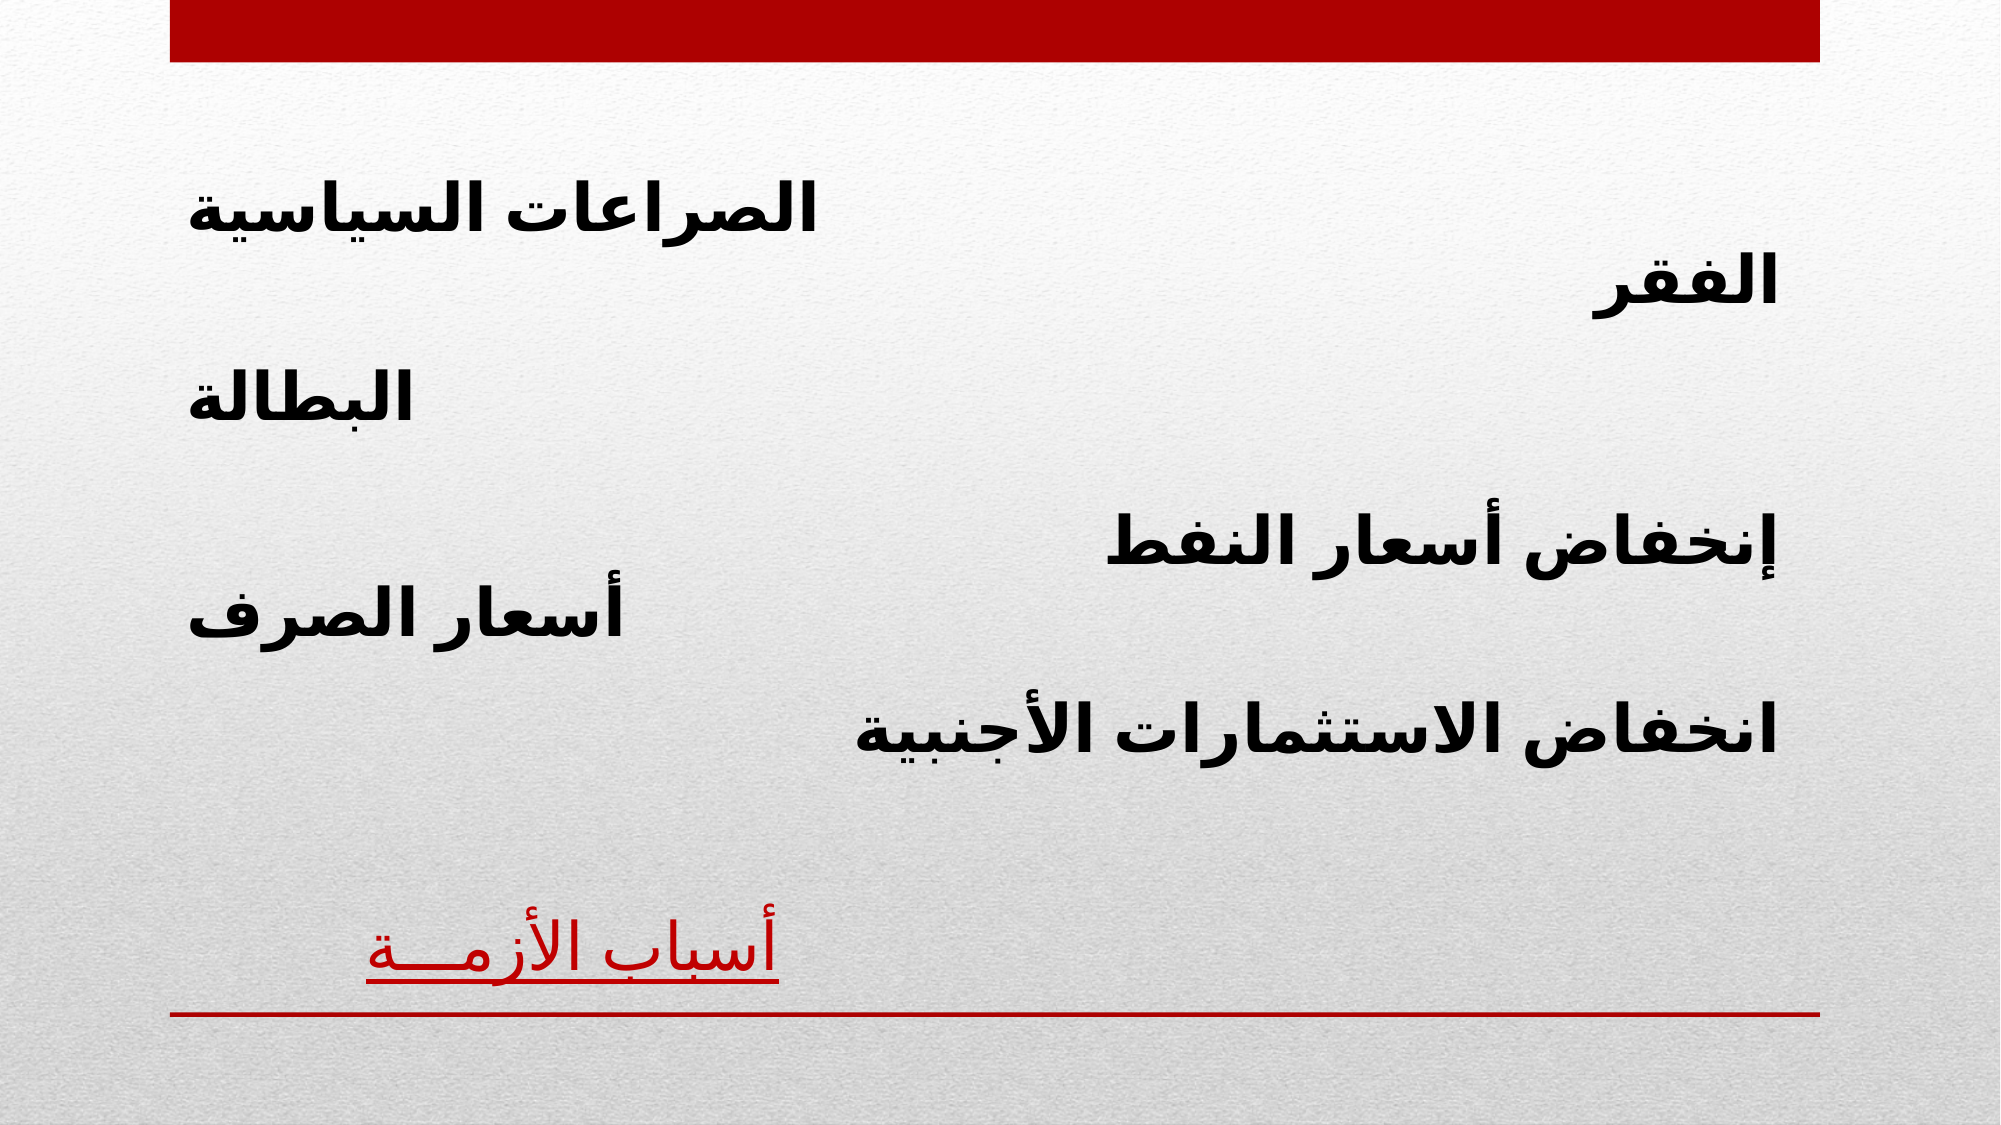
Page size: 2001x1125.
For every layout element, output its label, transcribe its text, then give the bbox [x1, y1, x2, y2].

text_box الصراعات السياسية الفقر البطالة إنخفاض أسعار النفط أسعار الصرف انخفاض الاستثمارات الأجنبية [171, 134, 1797, 897]
text_box أسباب الأزمـــة [209, 896, 795, 991]
